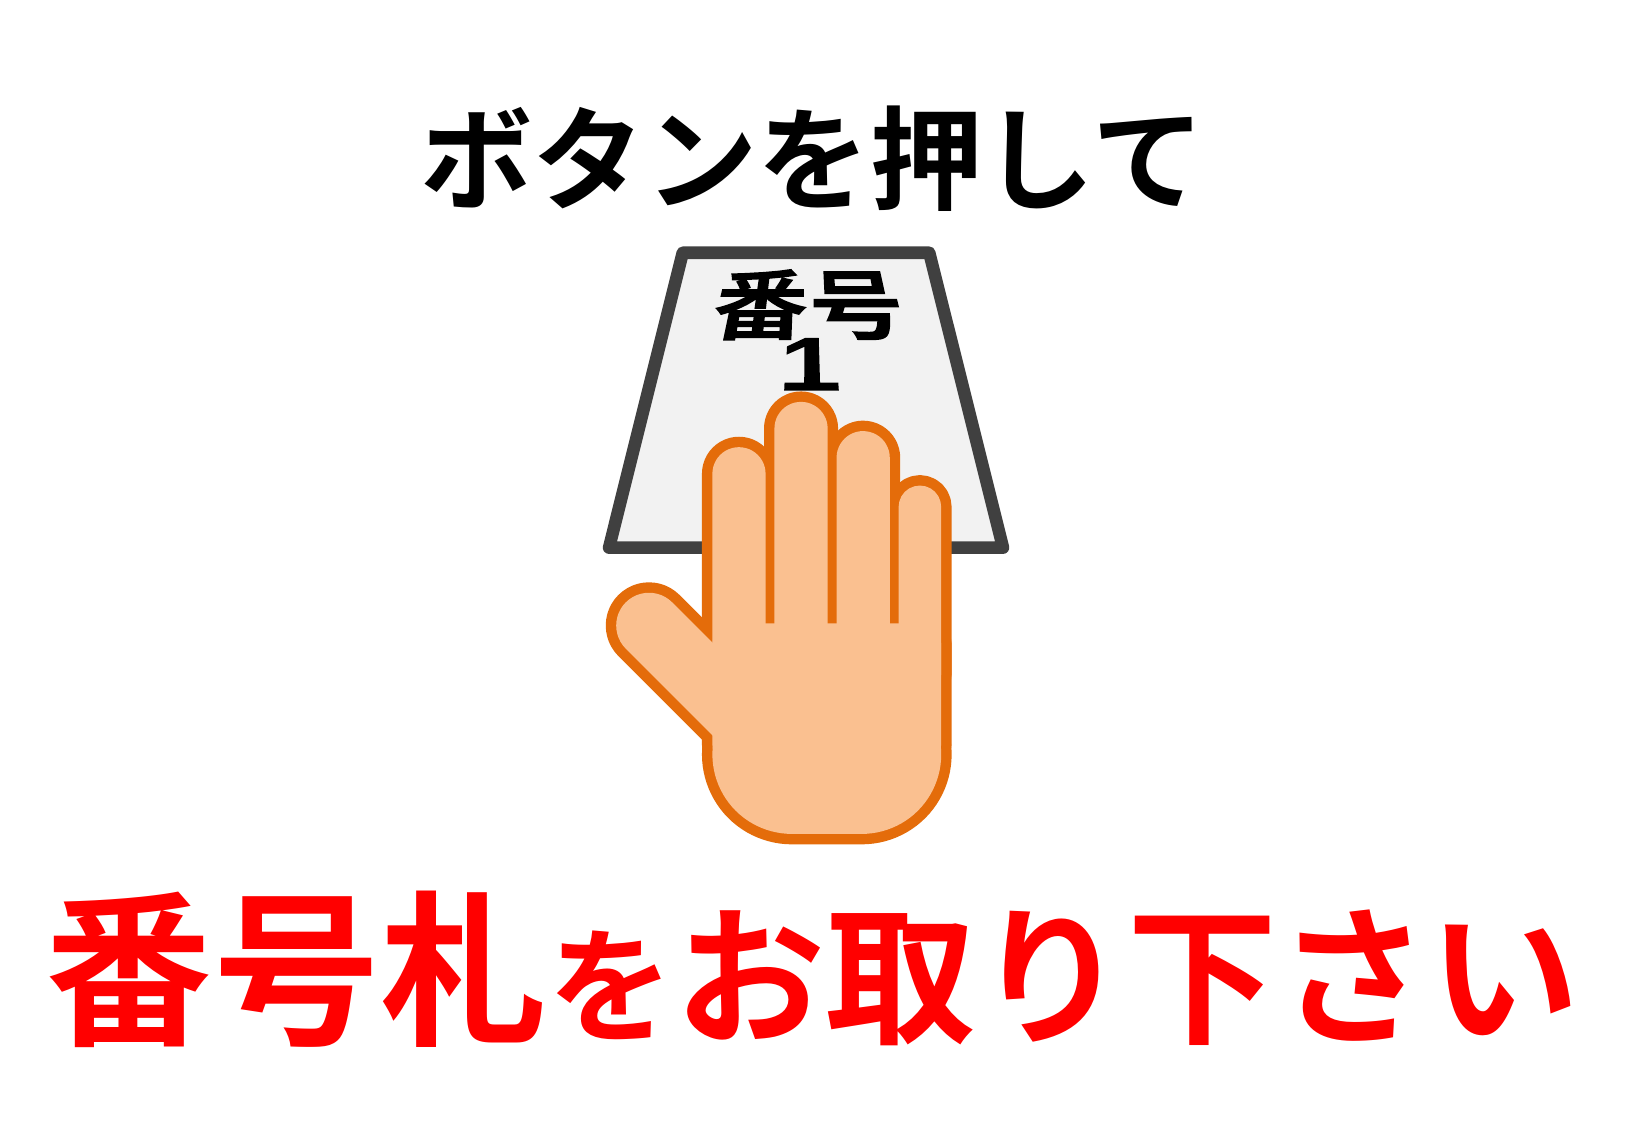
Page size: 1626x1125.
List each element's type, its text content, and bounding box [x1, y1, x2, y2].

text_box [608, 252, 1004, 835]
text_box ボタンを押して [0, 81, 1625, 232]
text_box 番号札をお取り下さい [0, 858, 1625, 1073]
